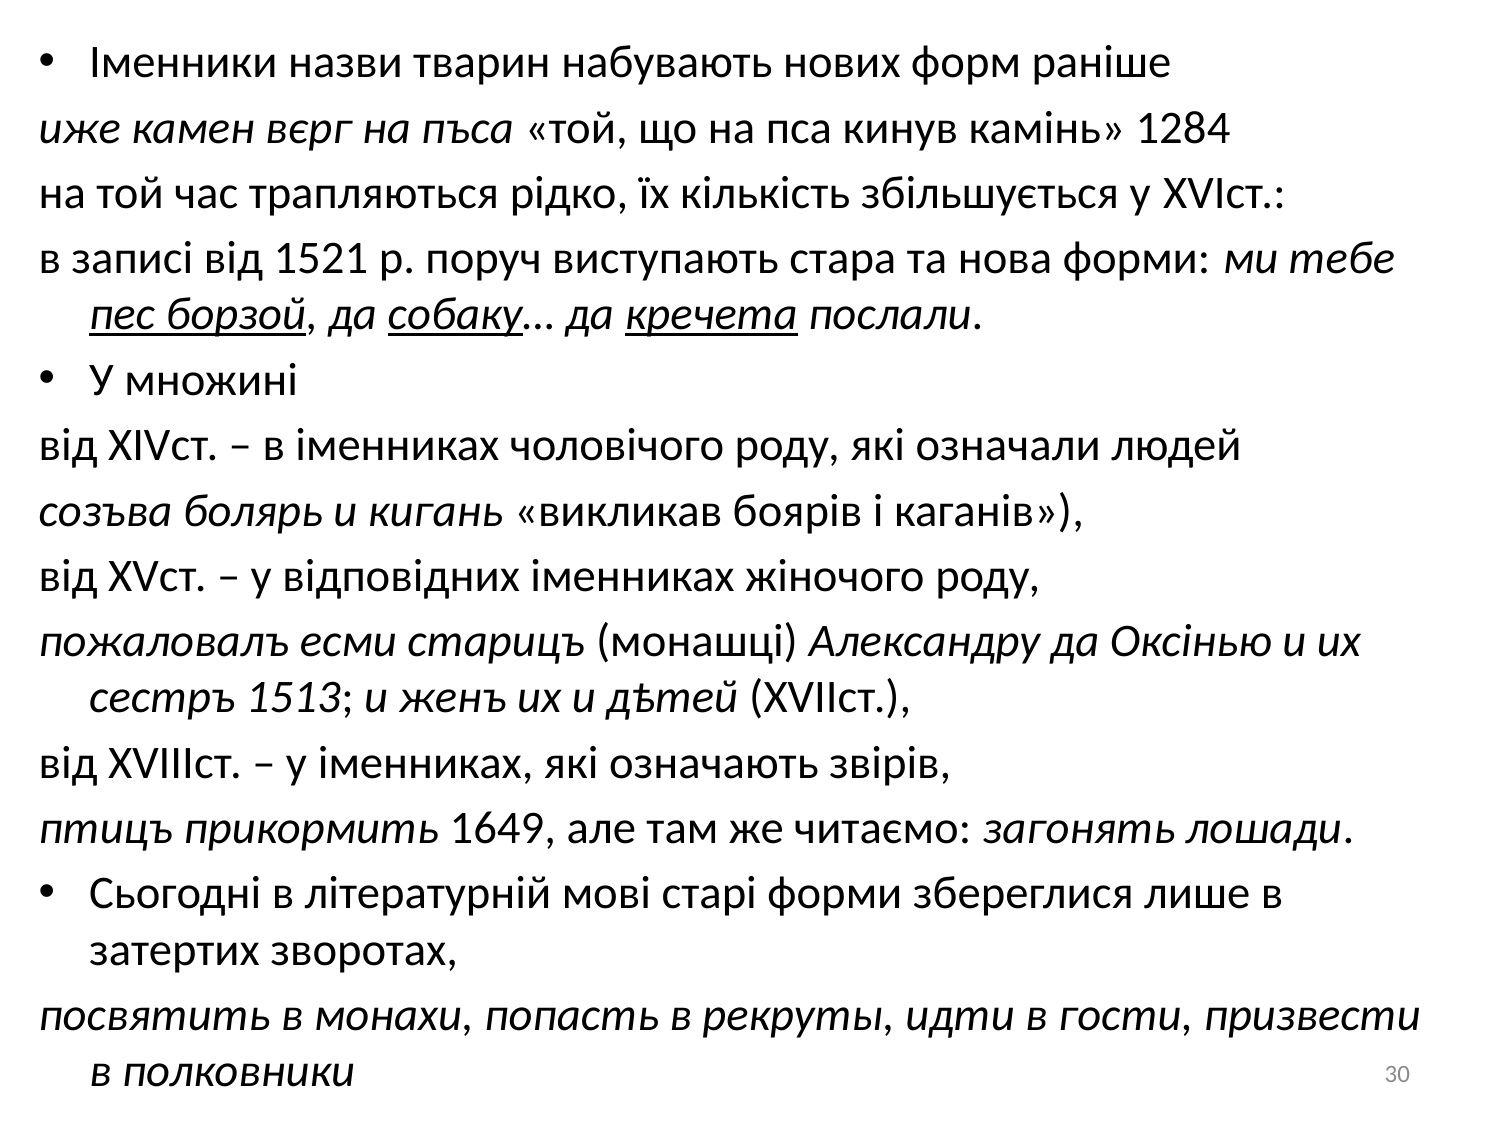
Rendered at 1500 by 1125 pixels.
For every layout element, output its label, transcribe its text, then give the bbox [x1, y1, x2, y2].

list Іменники назви тварин набувають нових форм раніше иже камен вєрг на пъса «той, що на пса кинув камінь» 1284 на той час трапляються рідко, їх кількість збільшується у XVIст.: в записі від 1521 р. поруч виступають стара та нова форми: ми тебе пес борзой, да собаку… да кречета послали. У множині від XIVст. – в іменниках чоловічого роду, які означали людей созъва болярь и кигань «викликав боярів і каганів»), від XVст. – у відповідних іменниках жіночого роду, пожаловалъ есми старицъ (монашці) Александру да Оксінью и их сестръ 1513; и женъ их и дѣтей (XVIIст.), від XVIIIст. – у іменниках, які означають звірів, птицъ прикормить 1649, але там же читаємо: загонять лошади. Сьогодні в літературній мові старі форми збереглися лише в затертих зворотах, посвятить в монахи, попасть в рекруты, идти в гости, призвести в полковники [23, 23, 1465, 1125]
slide_number 30 [1074, 1042, 1425, 1103]
